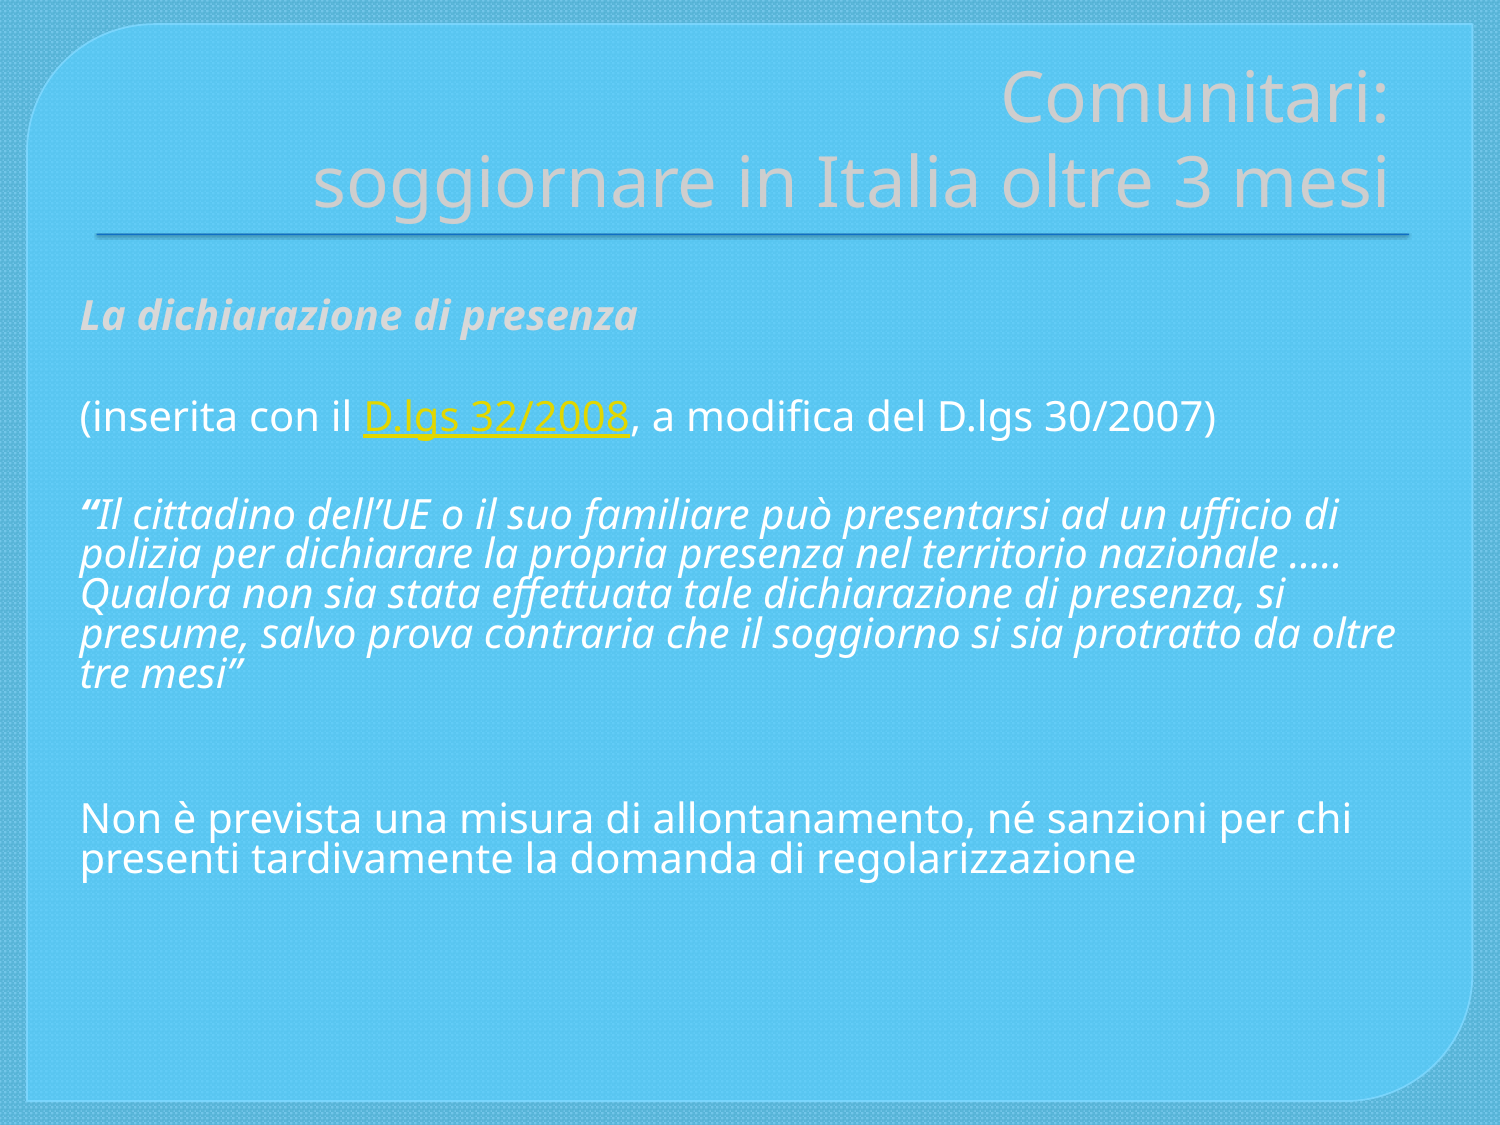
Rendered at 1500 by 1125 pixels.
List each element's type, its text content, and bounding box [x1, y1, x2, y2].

text_box La dichiarazione di presenza (inserita con il D.lgs 32/2008, a modifica del D.lgs 30/2007) “Il cittadino dell’UE o il suo familiare può presentarsi ad un ufficio di polizia per dichiarare la propria presenza nel territorio nazionale ….. Qualora non sia stata effettuata tale dichiarazione di presenza, si presume, salvo prova contraria che il soggiorno si sia protratto da oltre tre mesi” Non è prevista una misura di allontanamento, né sanzioni per chi presenti tardivamente la domanda di regolarizzazione [64, 290, 1436, 890]
title Comunitari: soggiornare in Italia oltre 3 mesi [75, 41, 1425, 229]
